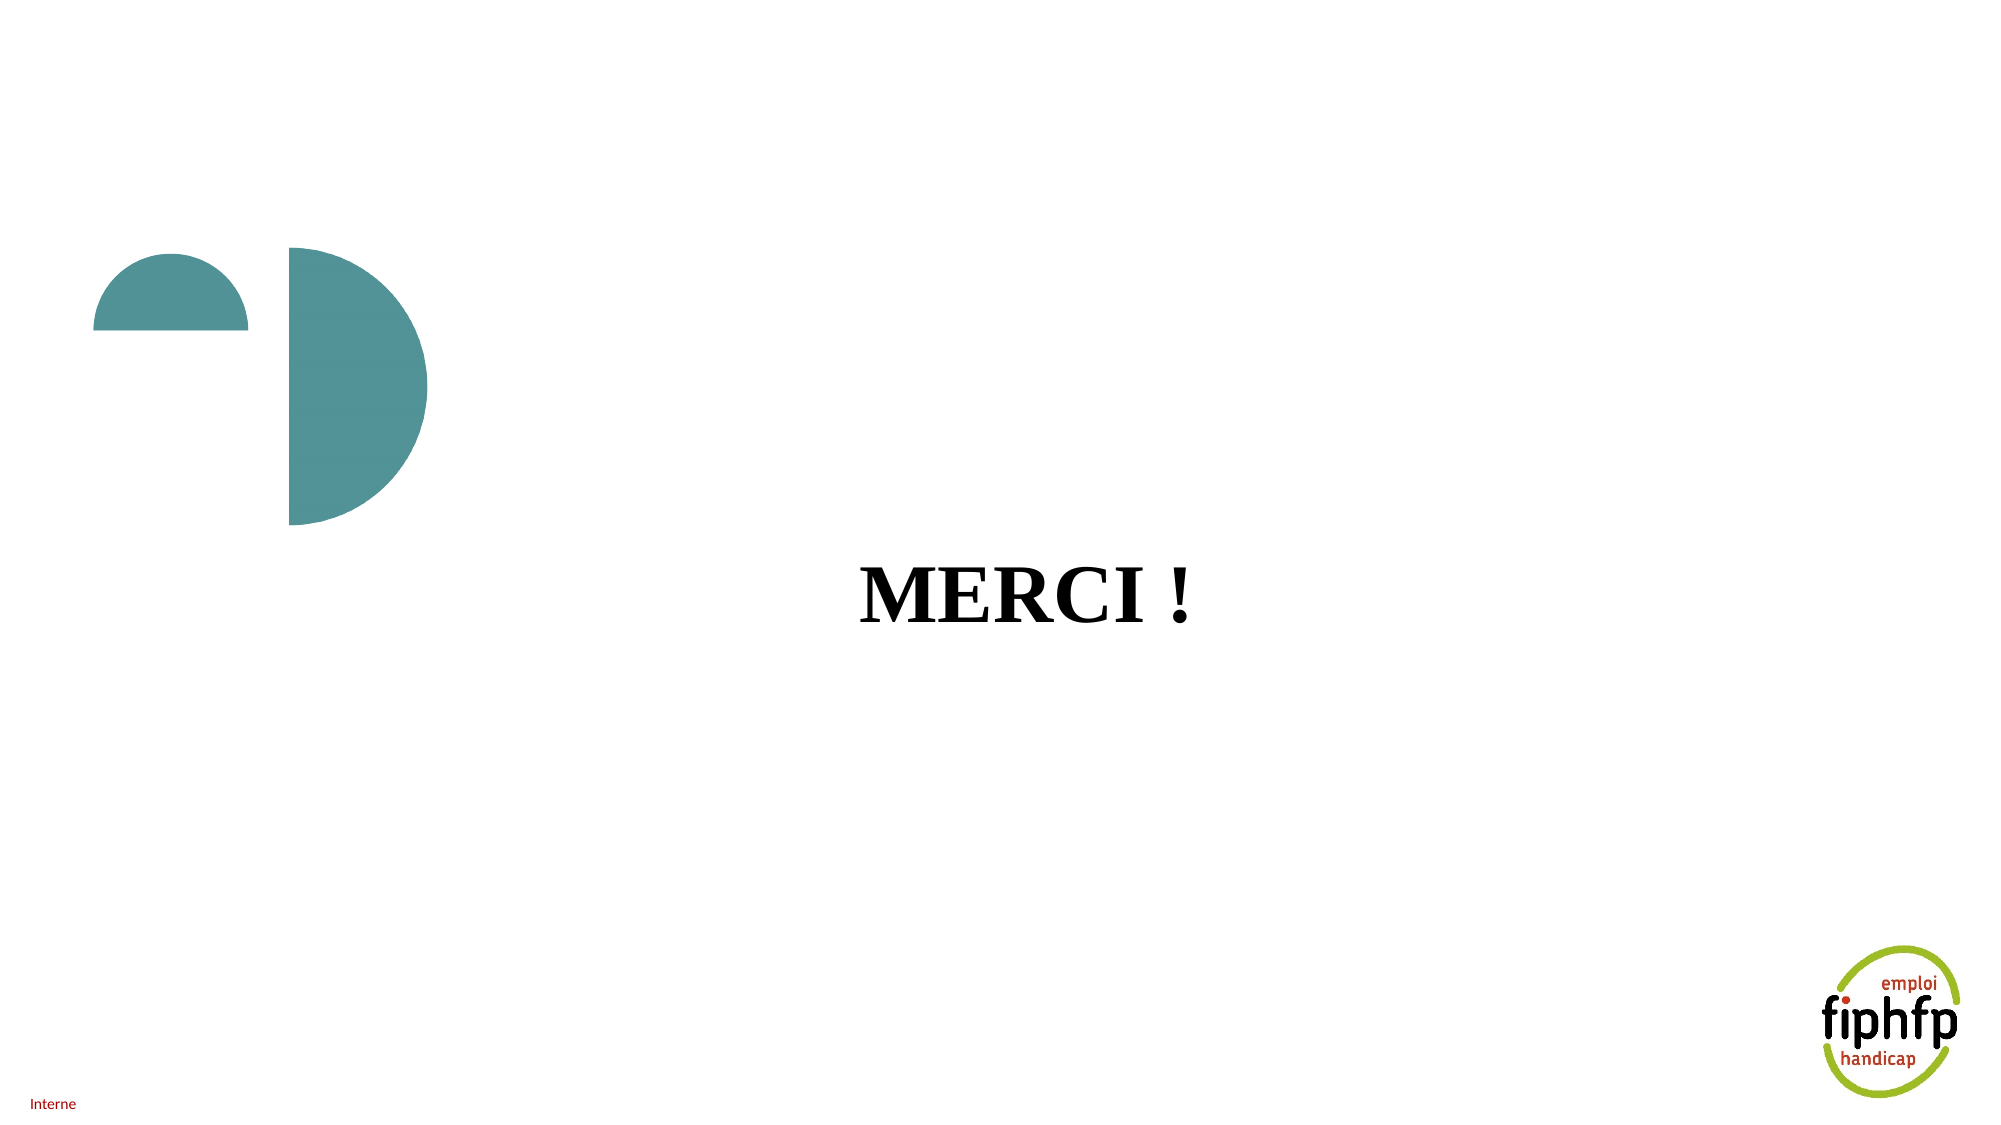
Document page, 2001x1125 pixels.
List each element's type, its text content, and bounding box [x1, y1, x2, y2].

picture [1816, 941, 1966, 1101]
picture [272, 231, 444, 541]
text_box MERCI ! [844, 532, 1210, 647]
picture [85, 245, 257, 340]
